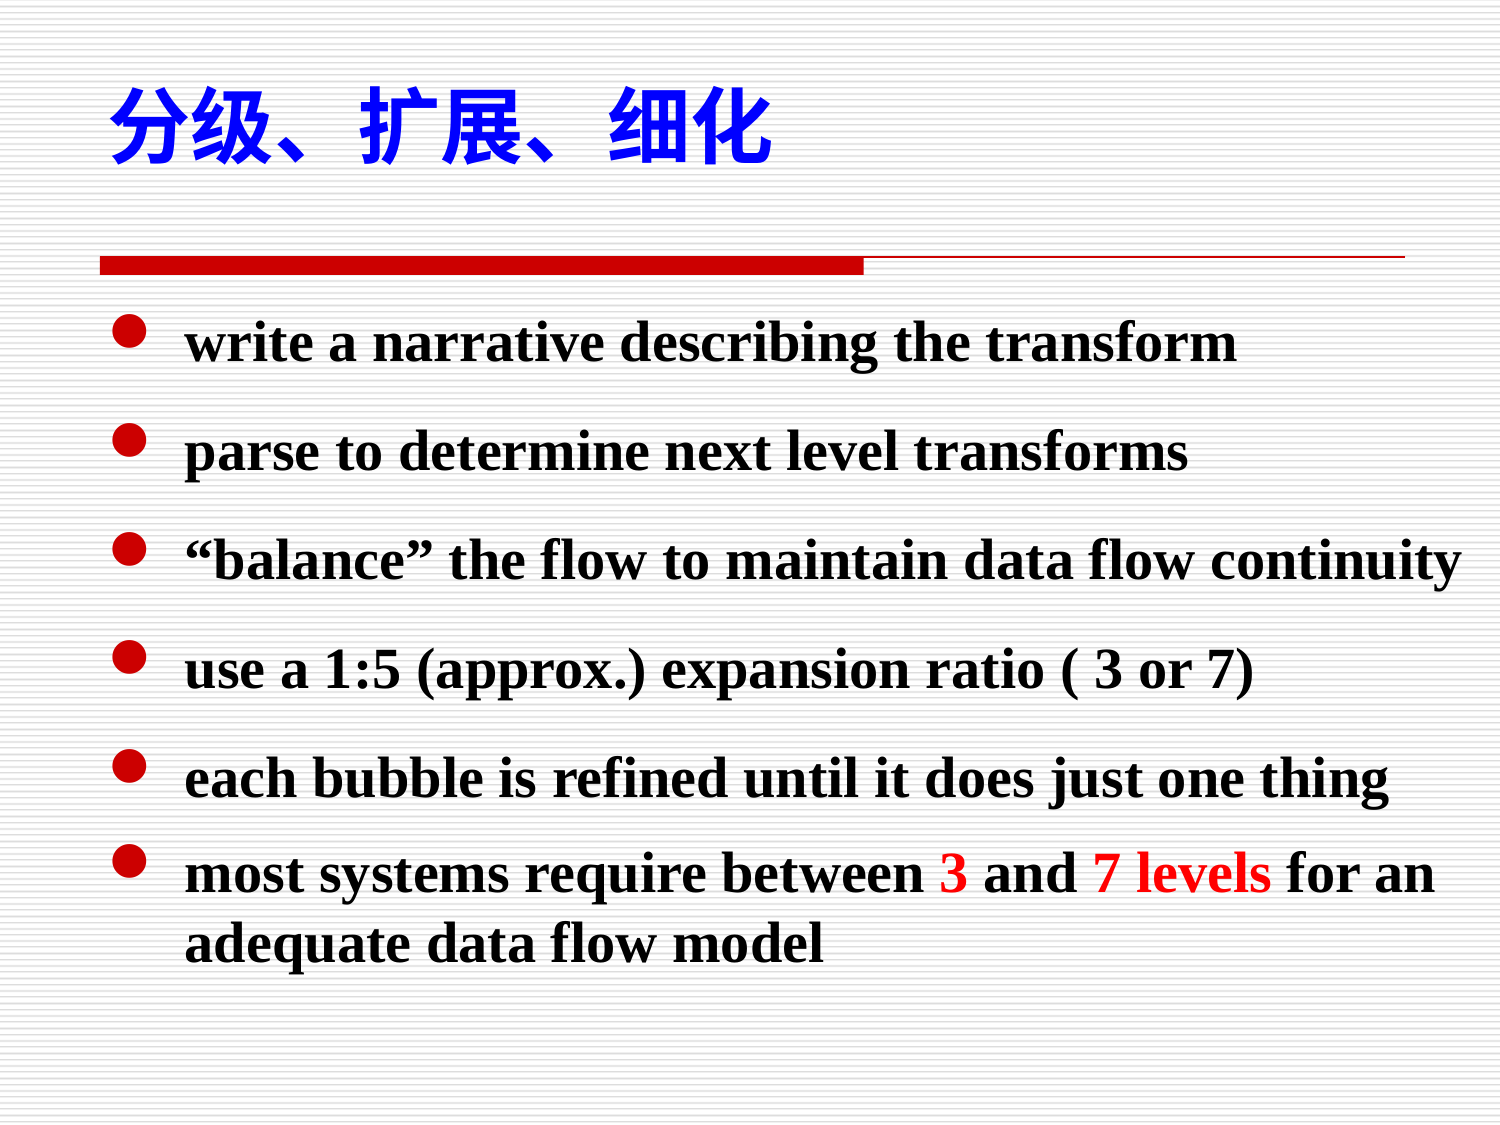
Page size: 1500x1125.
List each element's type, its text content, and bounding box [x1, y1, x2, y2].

picture [0, 0, 1500, 1125]
text_box write a narrative describing the transform parse to determine next level transforms “balance” the flow to maintain data flow continuity use a 1:5 (approx.) expansion ratio ( 3 or 7) each bubble is refined until it does just one thing most systems require between 3 and 7 levels for an adequate data flow model [92, 281, 1500, 1007]
text_box 分级、扩展、细化 [92, 75, 1264, 174]
